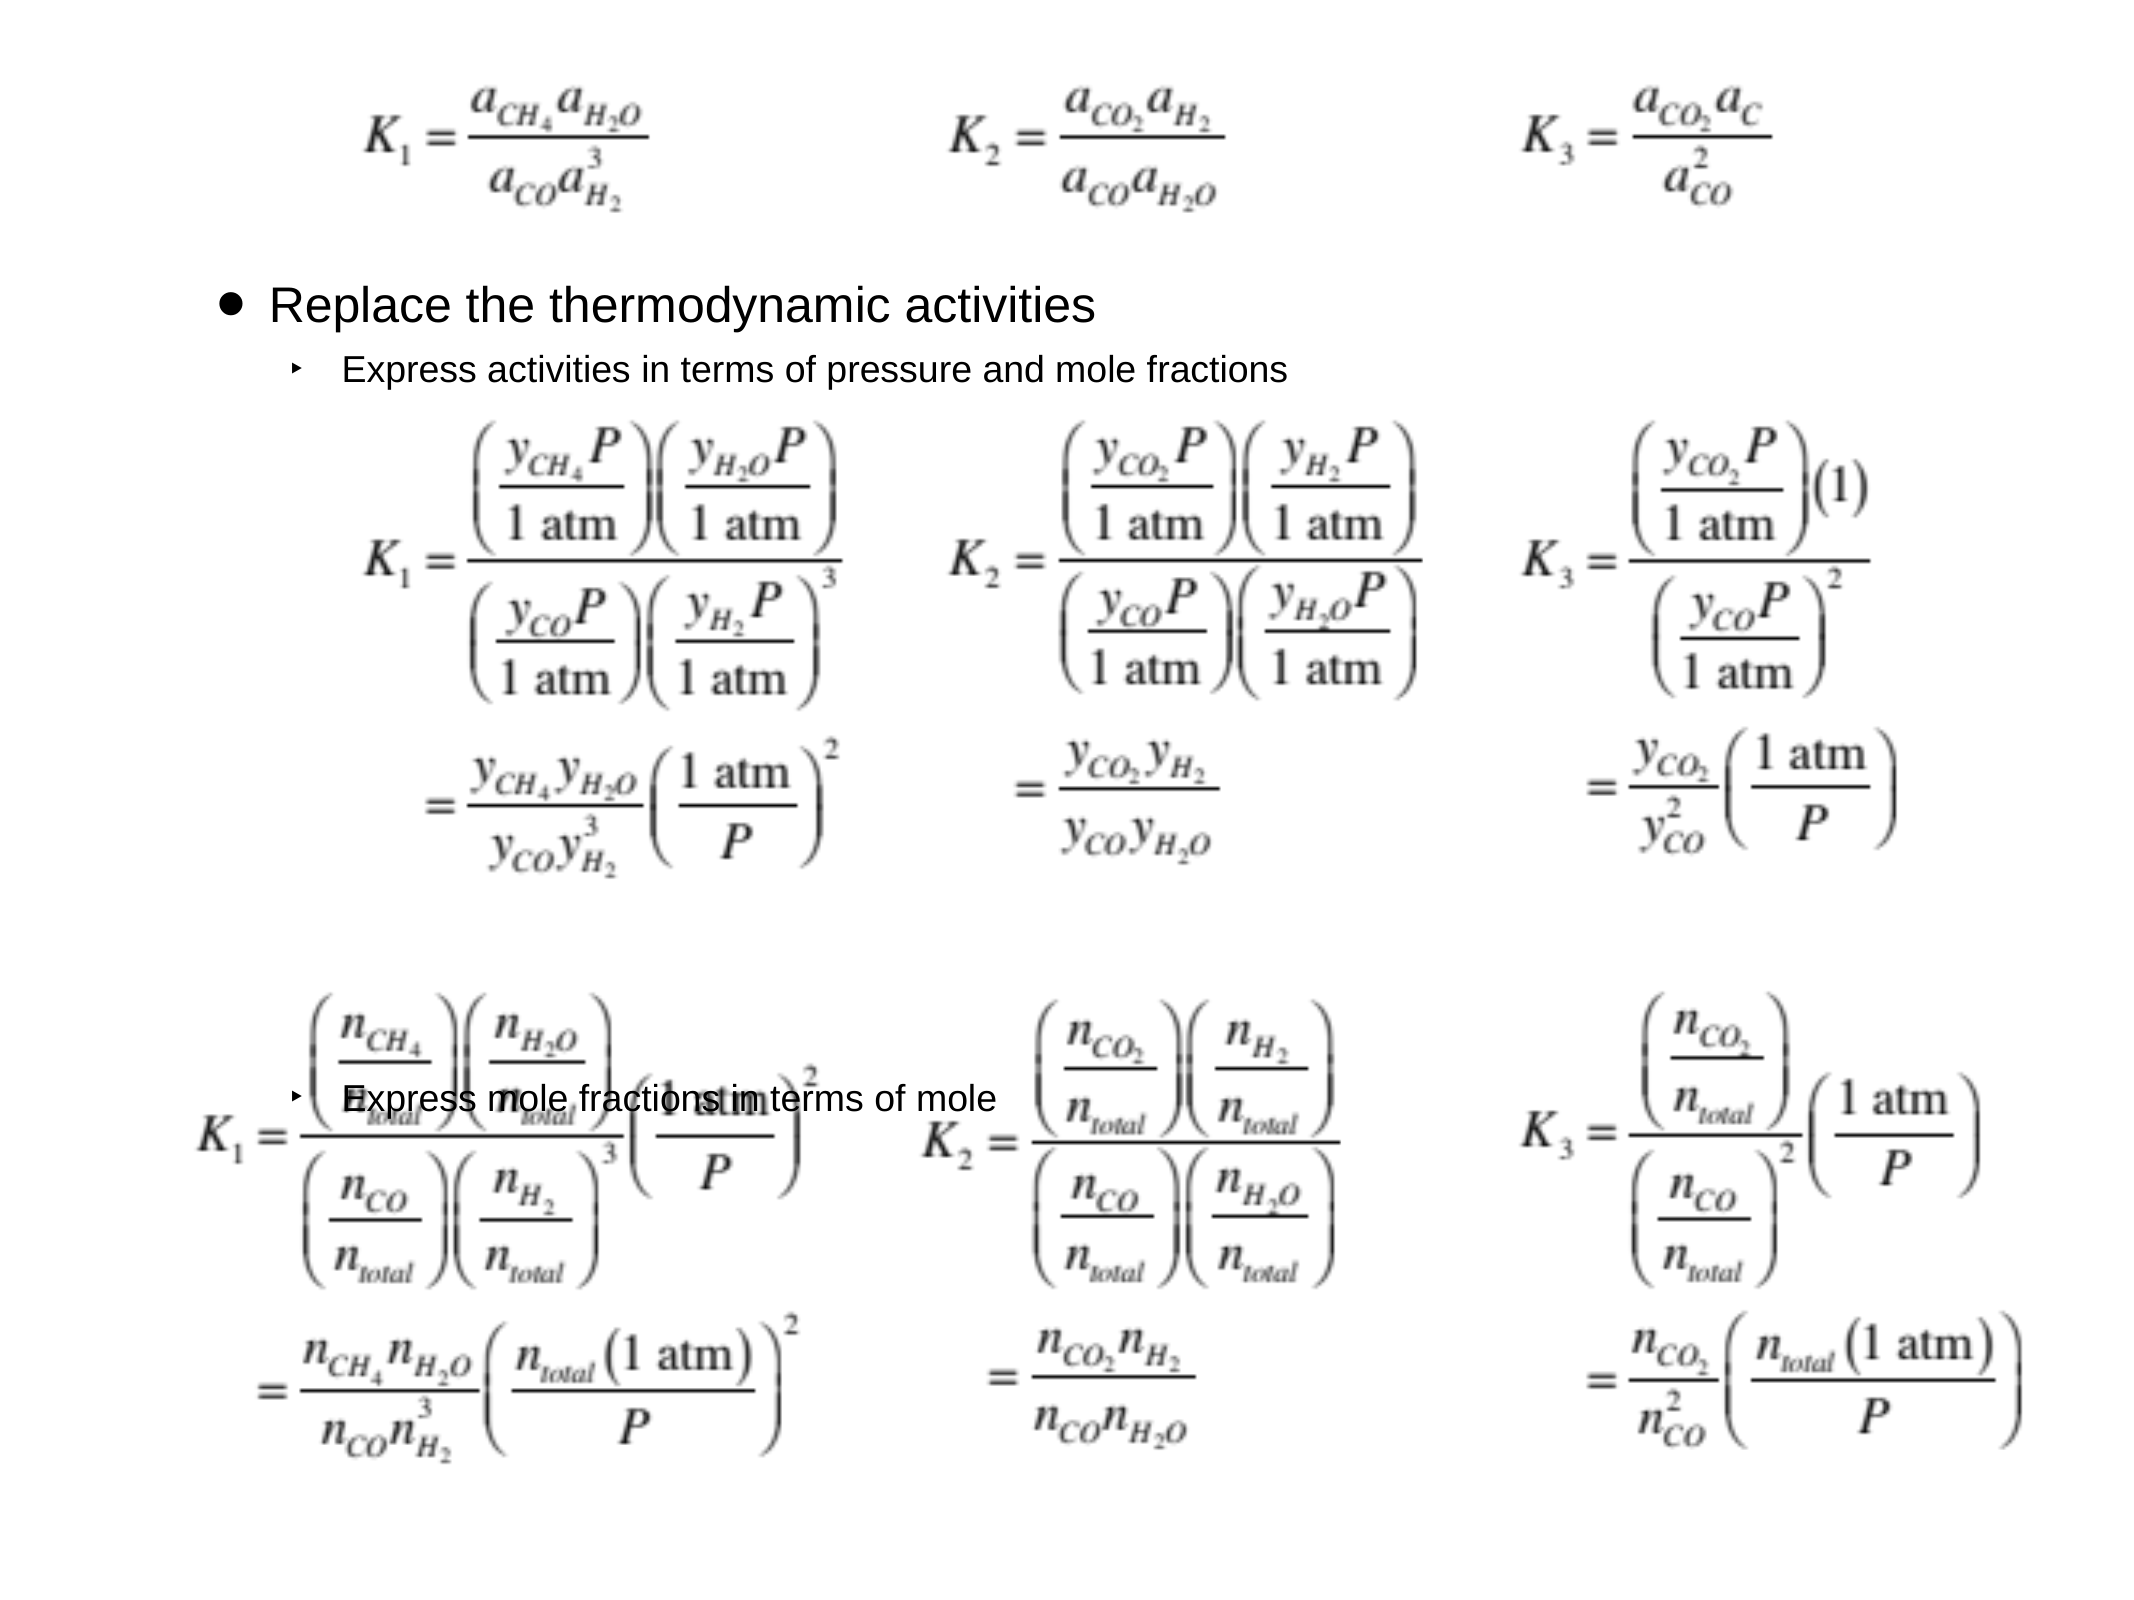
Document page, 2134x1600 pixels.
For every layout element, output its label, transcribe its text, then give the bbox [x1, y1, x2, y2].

picture [941, 412, 1424, 869]
picture [189, 980, 824, 1468]
picture [356, 412, 847, 886]
picture [1514, 412, 1904, 861]
picture [941, 60, 1230, 217]
picture [1514, 60, 1777, 213]
list Replace the thermodynamic activities Express activities in terms of pressure and mole fractions Express mole fractions in terms of mole [208, 264, 1925, 1478]
picture [1514, 980, 2026, 1451]
picture [914, 991, 1342, 1457]
picture [355, 59, 657, 217]
